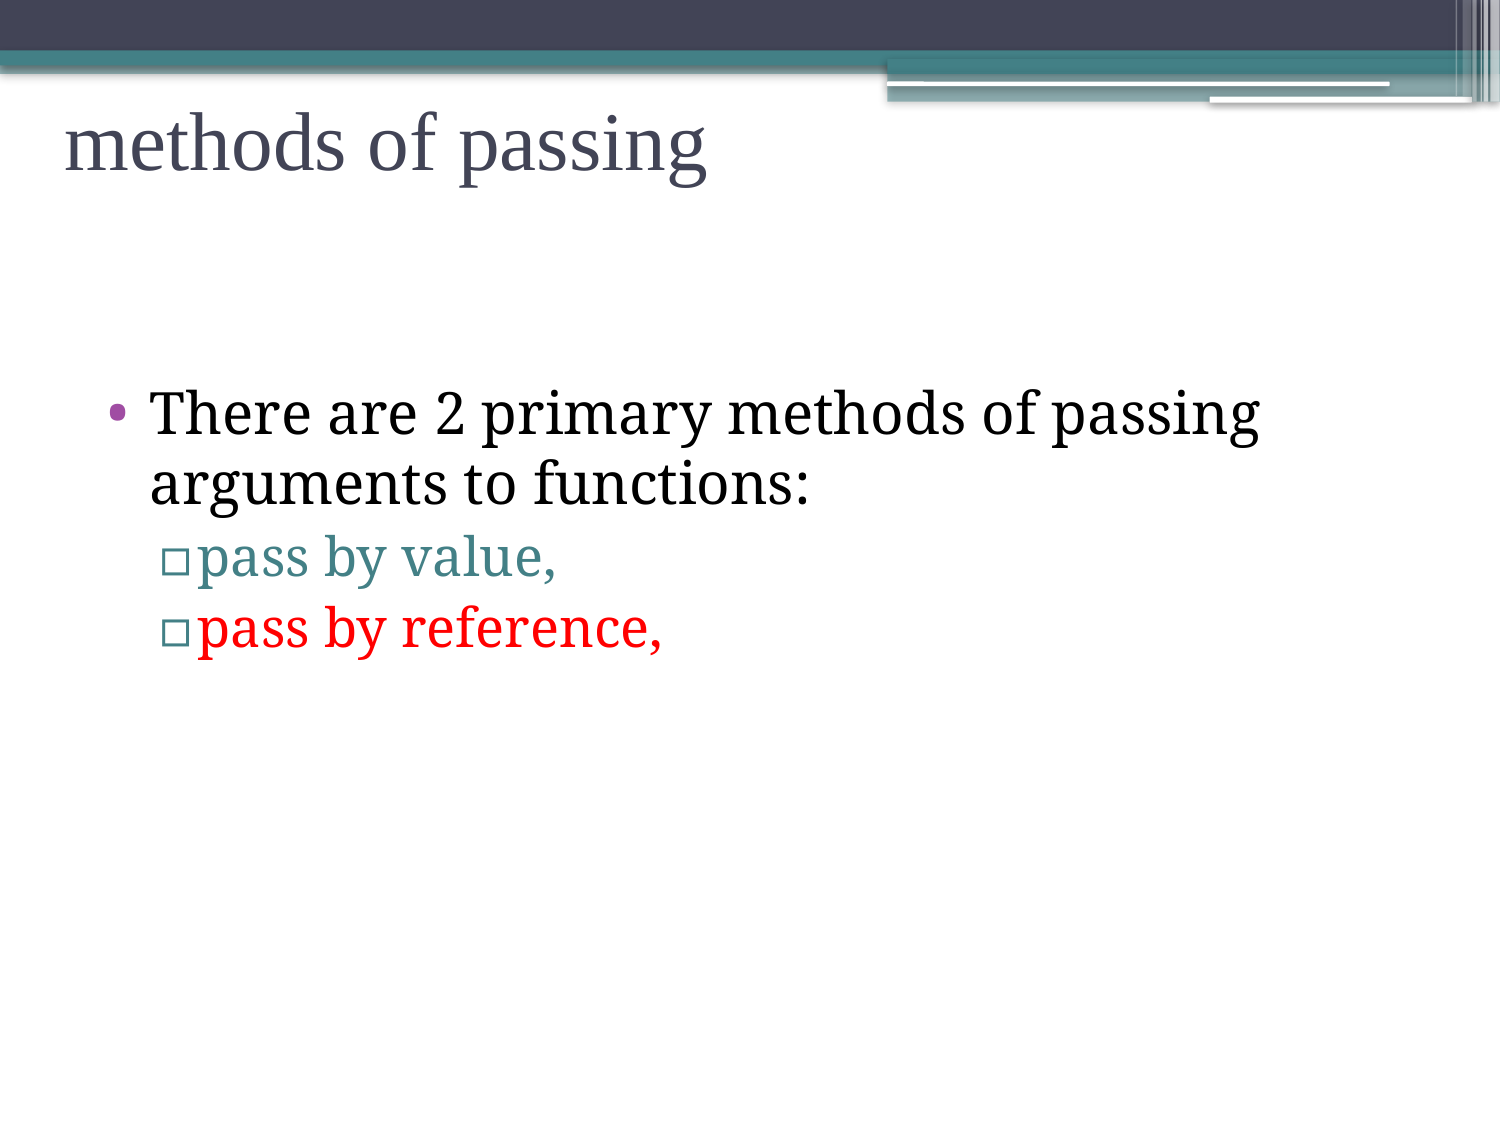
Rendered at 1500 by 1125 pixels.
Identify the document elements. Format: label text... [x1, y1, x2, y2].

title methods of passing [50, 50, 1400, 225]
list There are 2 primary methods of passing arguments to functions: pass by value, pass by reference, [75, 368, 1425, 1079]
